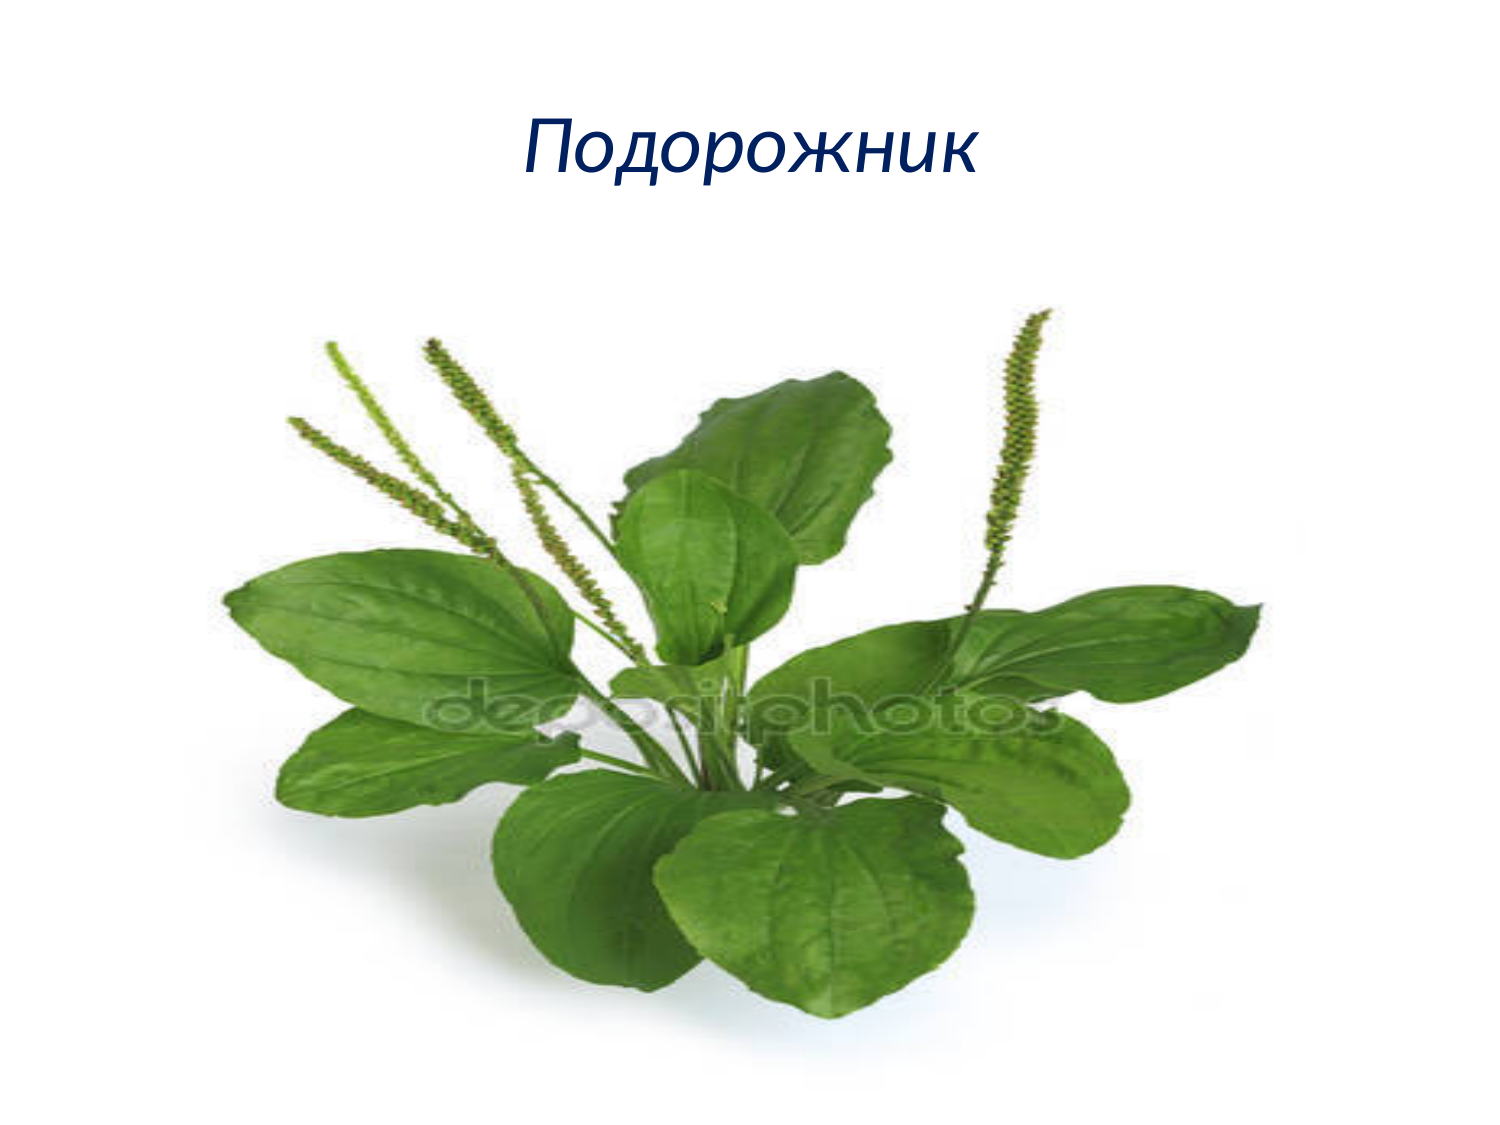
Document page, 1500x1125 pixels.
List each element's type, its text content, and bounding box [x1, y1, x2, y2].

title Подорожник [75, 45, 1425, 233]
picture [182, 210, 1306, 1095]
